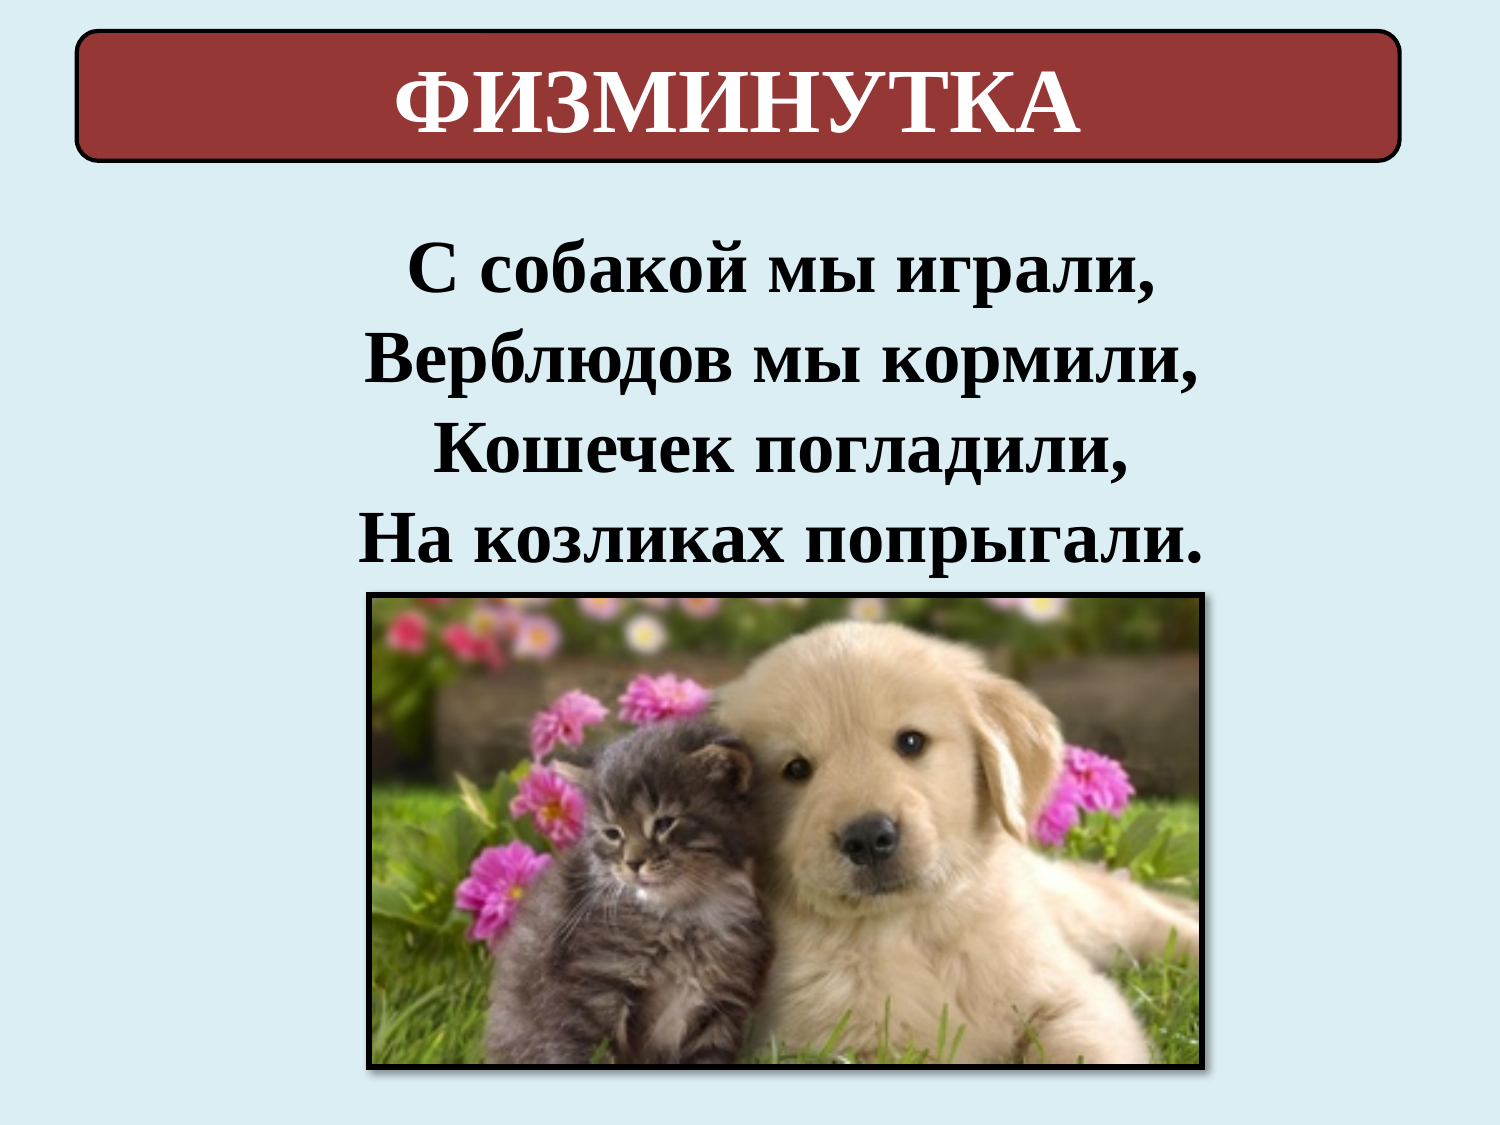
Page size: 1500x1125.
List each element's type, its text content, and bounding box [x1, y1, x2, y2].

picture [371, 597, 1200, 1065]
text_box ФИЗМИНУТКА [74, 28, 1402, 163]
text_box С собакой мы играли, Верблюдов мы кормили, Кошечек погладили, На козликах попрыгали. [82, 210, 1500, 585]
